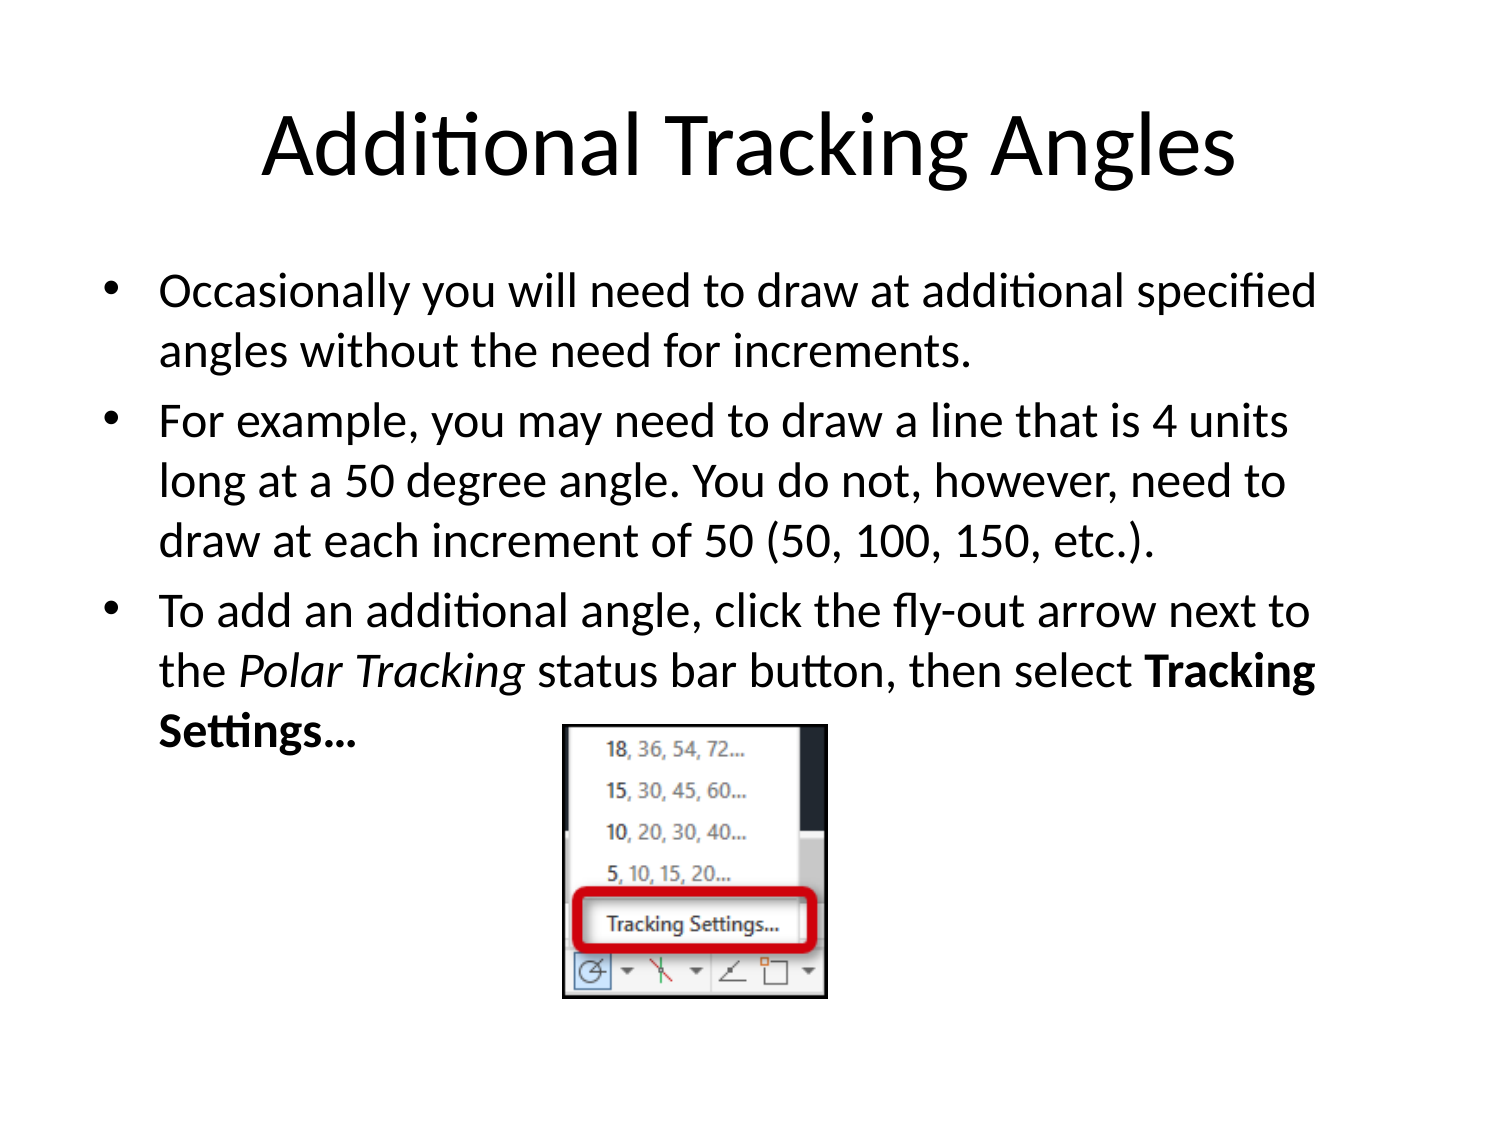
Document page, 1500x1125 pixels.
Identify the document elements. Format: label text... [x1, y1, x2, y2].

title Additional Tracking Angles [75, 45, 1425, 233]
picture [562, 724, 828, 999]
list Occasionally you will need to draw at additional specified angles without the need for increments. For example, you may need to draw a line that is 4 units long at a 50 degree angle. You do not, however, need to draw at each increment of 50 (50, 100, 150, etc.). To add an additional angle, click the fly-out arrow next to the Polar Tracking status bar button, then select Tracking Settings… [87, 249, 1363, 950]
